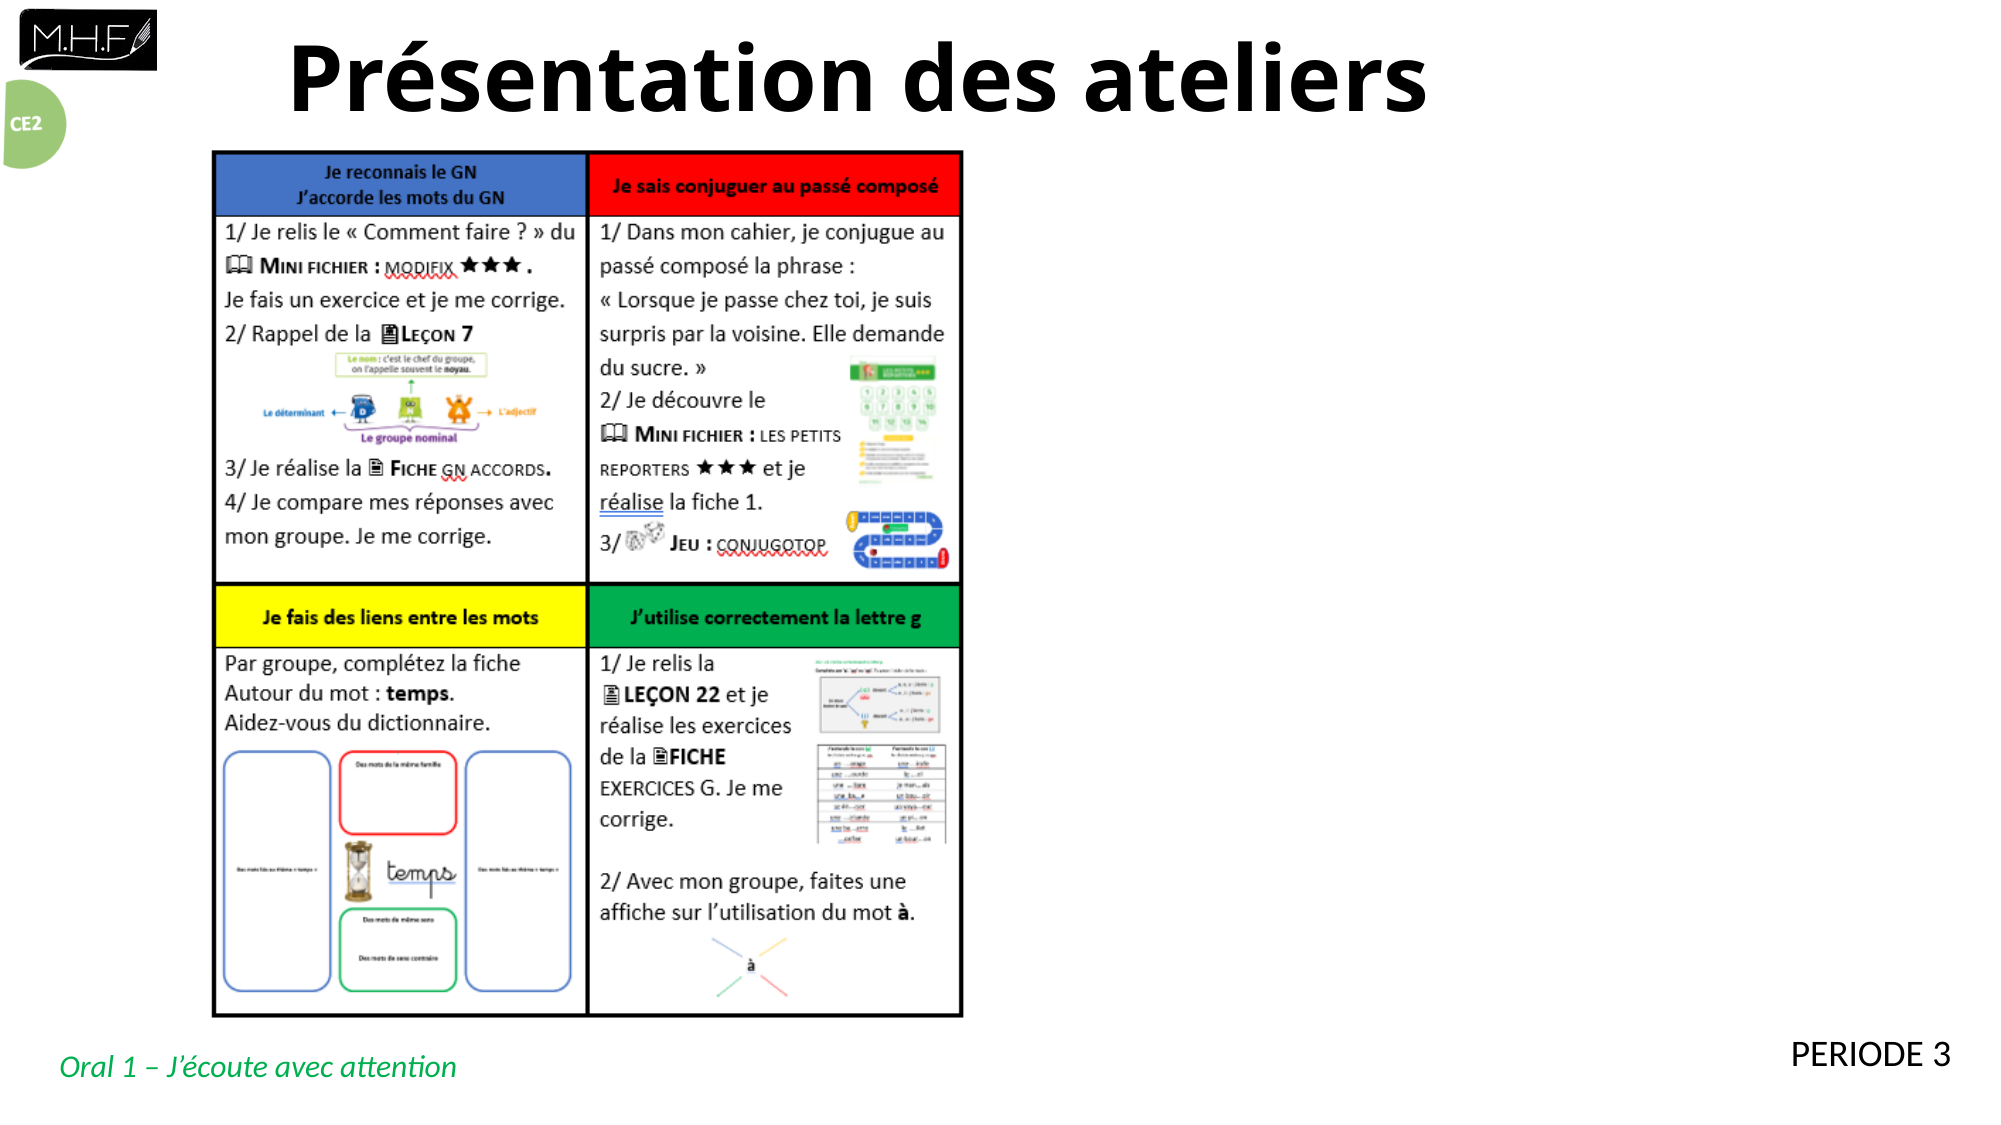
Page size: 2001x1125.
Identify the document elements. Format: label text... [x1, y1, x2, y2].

text_box PERIODE 3 [1362, 1021, 1967, 1082]
title Présentation des ateliers [271, 7, 1818, 156]
picture [205, 142, 972, 1022]
picture [0, 7, 157, 207]
text_box Oral 1 – J’écoute avec attention [44, 1038, 1346, 1092]
